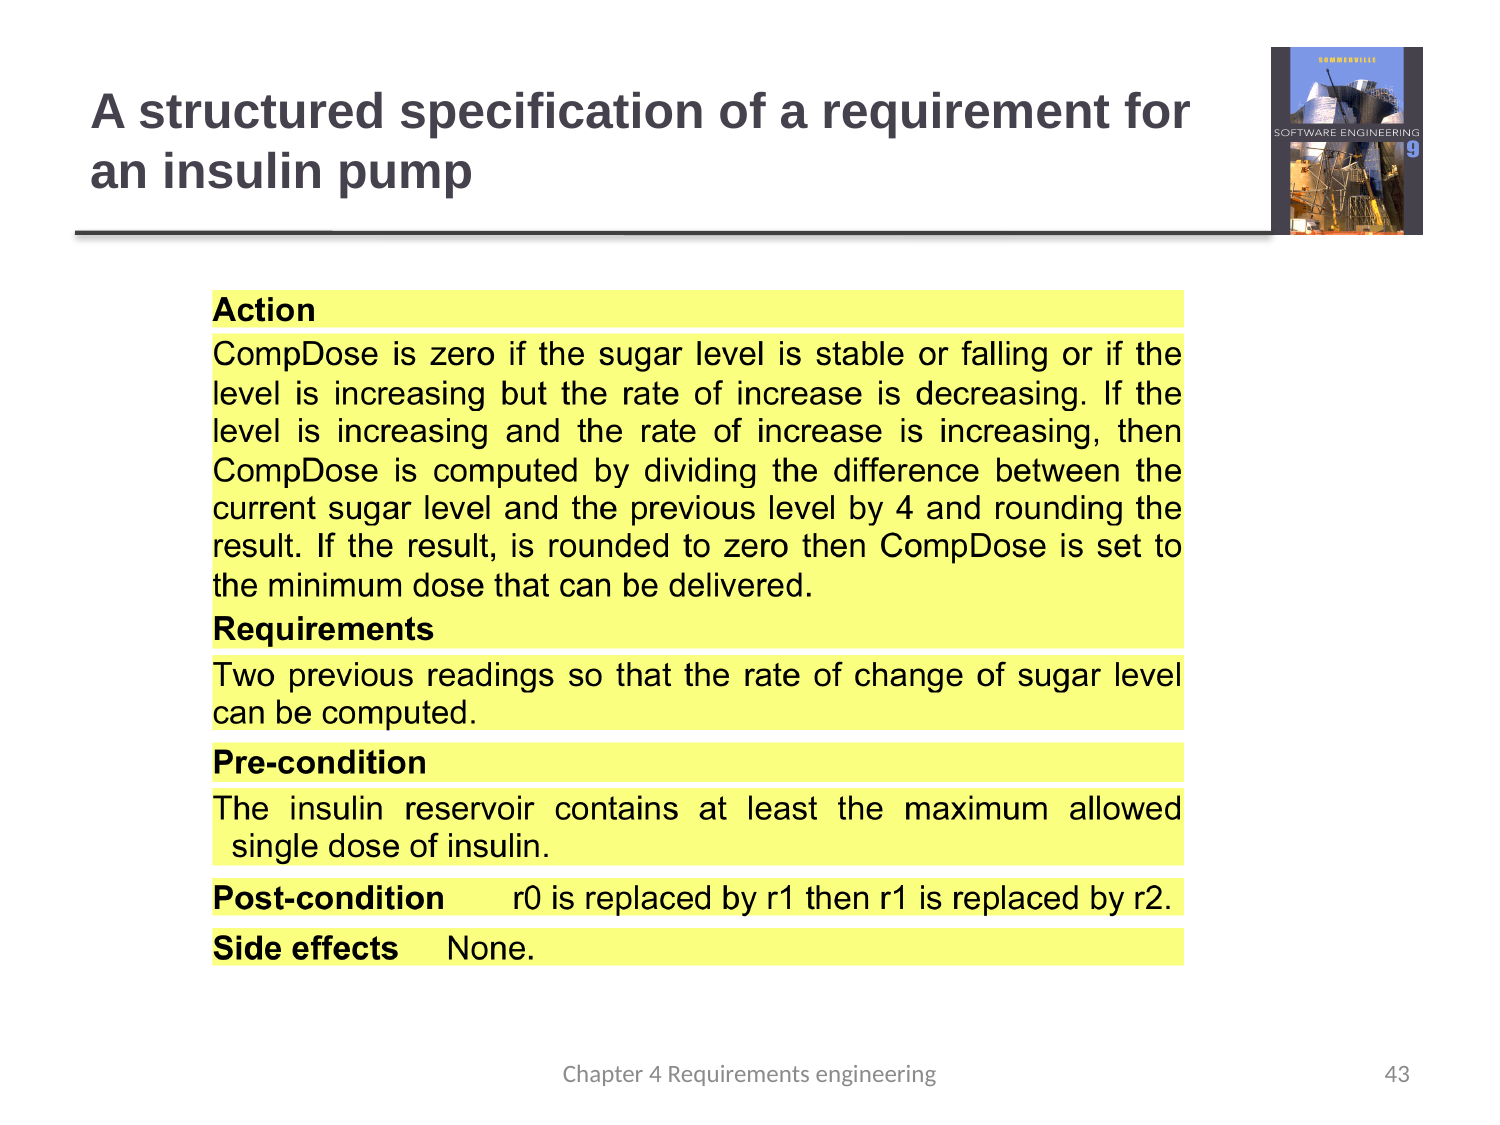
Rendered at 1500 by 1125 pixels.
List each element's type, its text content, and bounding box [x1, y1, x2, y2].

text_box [212, 277, 1188, 1007]
slide_number 43 [1074, 1042, 1425, 1103]
footer Chapter 4 Requirements engineering [512, 1042, 988, 1103]
title A structured specification of a requirement for an insulin pump [74, 44, 1272, 233]
picture [1272, 47, 1423, 235]
